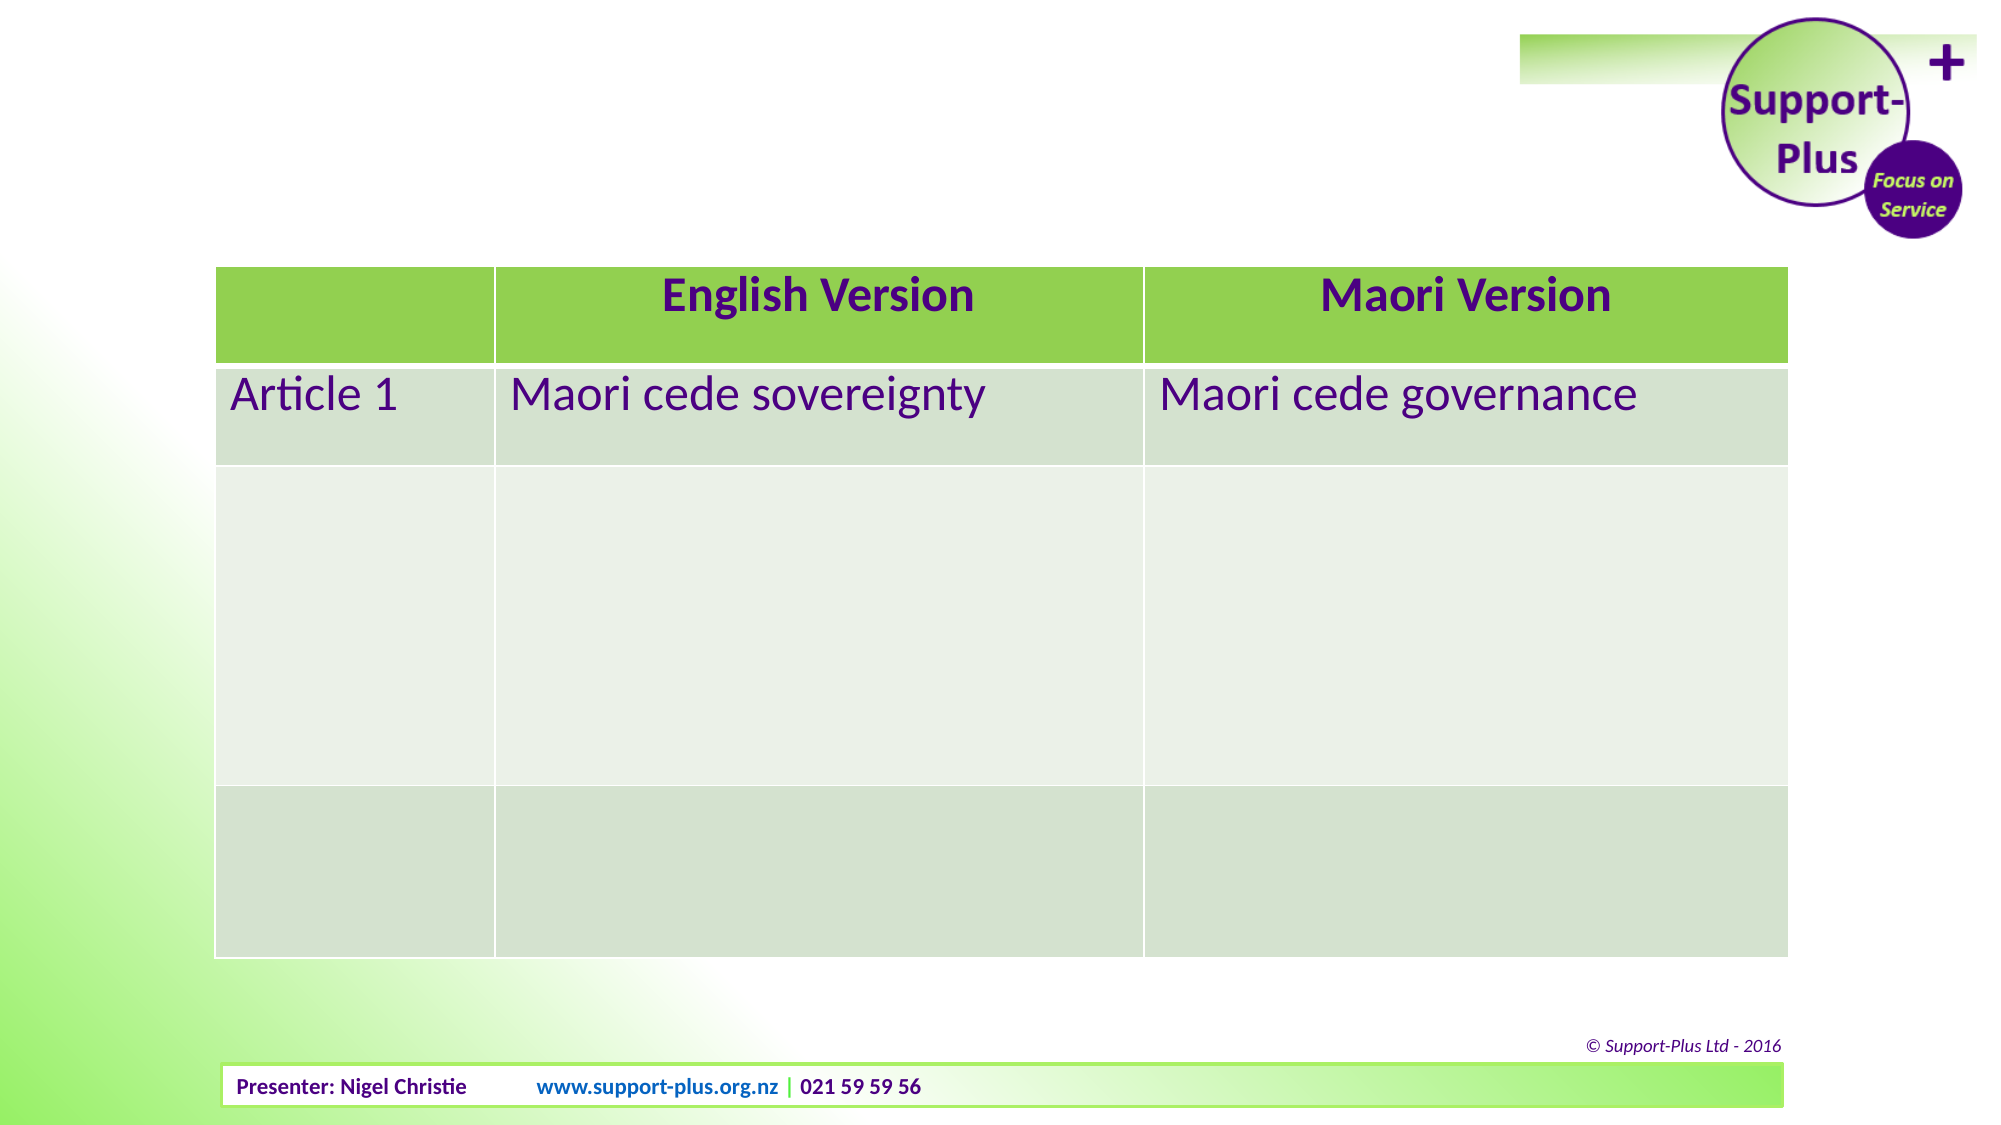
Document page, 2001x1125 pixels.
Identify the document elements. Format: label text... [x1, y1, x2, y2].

table_cell [496, 467, 1143, 785]
table_cell Maori cede governance [1145, 369, 1788, 465]
table_cell [1145, 786, 1788, 957]
table_cell [216, 467, 494, 785]
table_cell [216, 786, 494, 957]
table_cell Article 1 [216, 369, 494, 465]
table_header Maori Version [1145, 267, 1788, 363]
table_cell [496, 786, 1143, 957]
picture [1514, 15, 1983, 246]
table_header [216, 267, 494, 363]
text_box Presenter: Nigel Christie www.support-plus.org.nz | 021 59 59 56 [221, 1063, 1783, 1107]
table_cell Maori cede sovereignty [496, 369, 1143, 465]
text_box © Support-Plus Ltd - 2016 [1570, 1026, 1819, 1064]
table_header English Version [496, 267, 1143, 363]
table_cell [1145, 467, 1788, 785]
